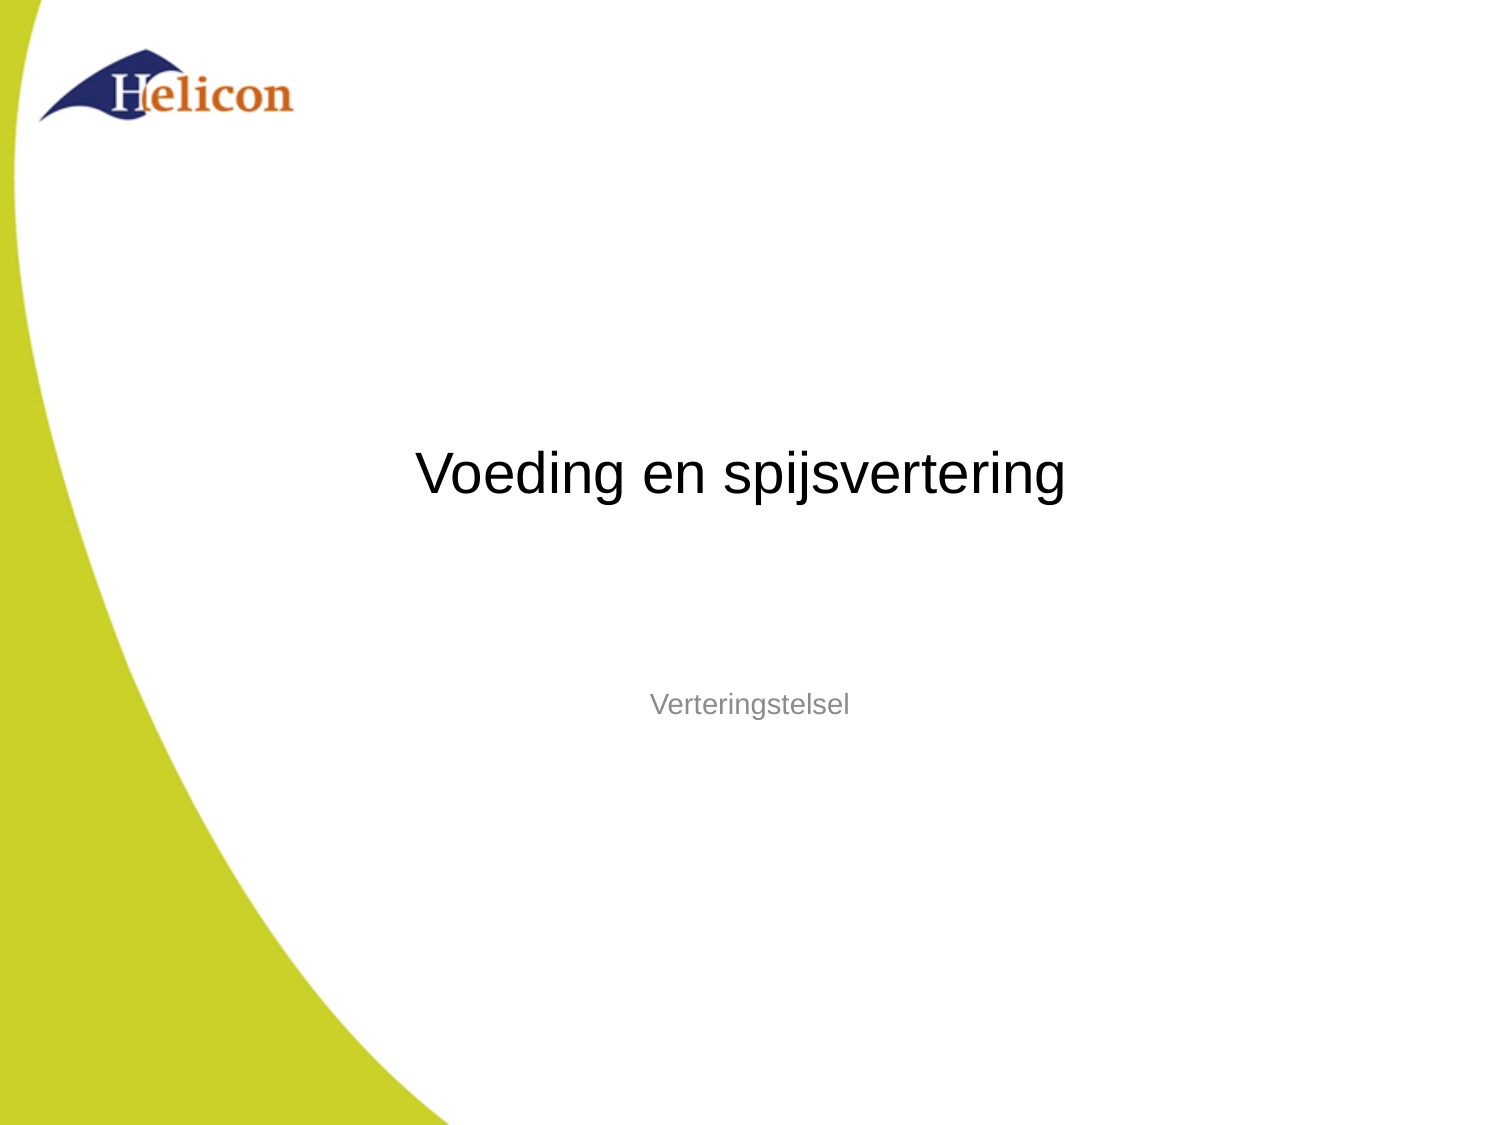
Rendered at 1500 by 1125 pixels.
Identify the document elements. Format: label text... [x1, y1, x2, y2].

title Voeding en spijsvertering [112, 349, 1388, 591]
subtitle Verteringstelsel [225, 637, 1275, 925]
picture [0, 0, 1500, 1125]
slide_number [75, 1042, 425, 1103]
